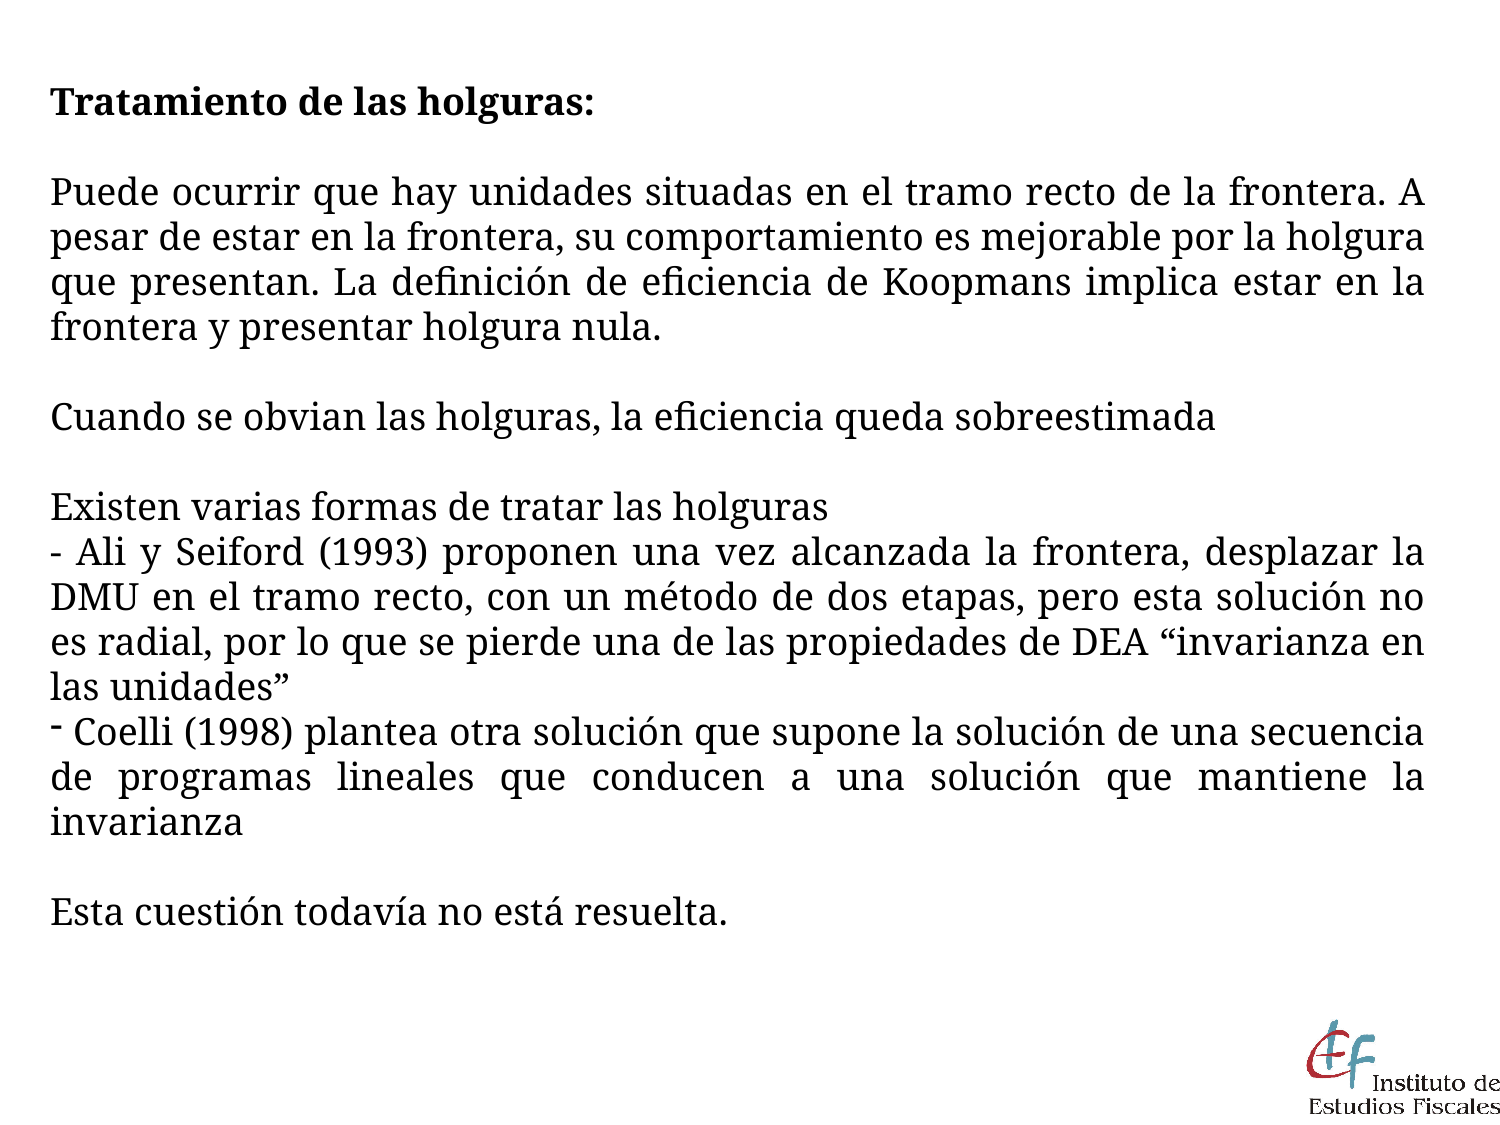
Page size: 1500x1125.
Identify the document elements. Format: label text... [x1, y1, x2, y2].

text_box Tratamiento de las holguras: Puede ocurrir que hay unidades situadas en el tramo recto de la frontera. A pesar de estar en la frontera, su comportamiento es mejorable por la holgura que presentan. La definición de eficiencia de Koopmans implica estar en la frontera y presentar holgura nula. Cuando se obvian las holguras, la eficiencia queda sobreestimada Existen varias formas de tratar las holguras - Ali y Seiford (1993) proponen una vez alcanzada la frontera, desplazar la DMU en el tramo recto, con un método de dos etapas, pero esta solución no es radial, por lo que se pierde una de las propiedades de DEA “invarianza en las unidades” Coelli (1998) plantea otra solución que supone la solución de una secuencia de programas lineales que conducen a una solución que mantiene la invarianza Esta cuestión todavía no está resuelta. [35, 70, 1442, 985]
picture [1306, 1019, 1500, 1114]
